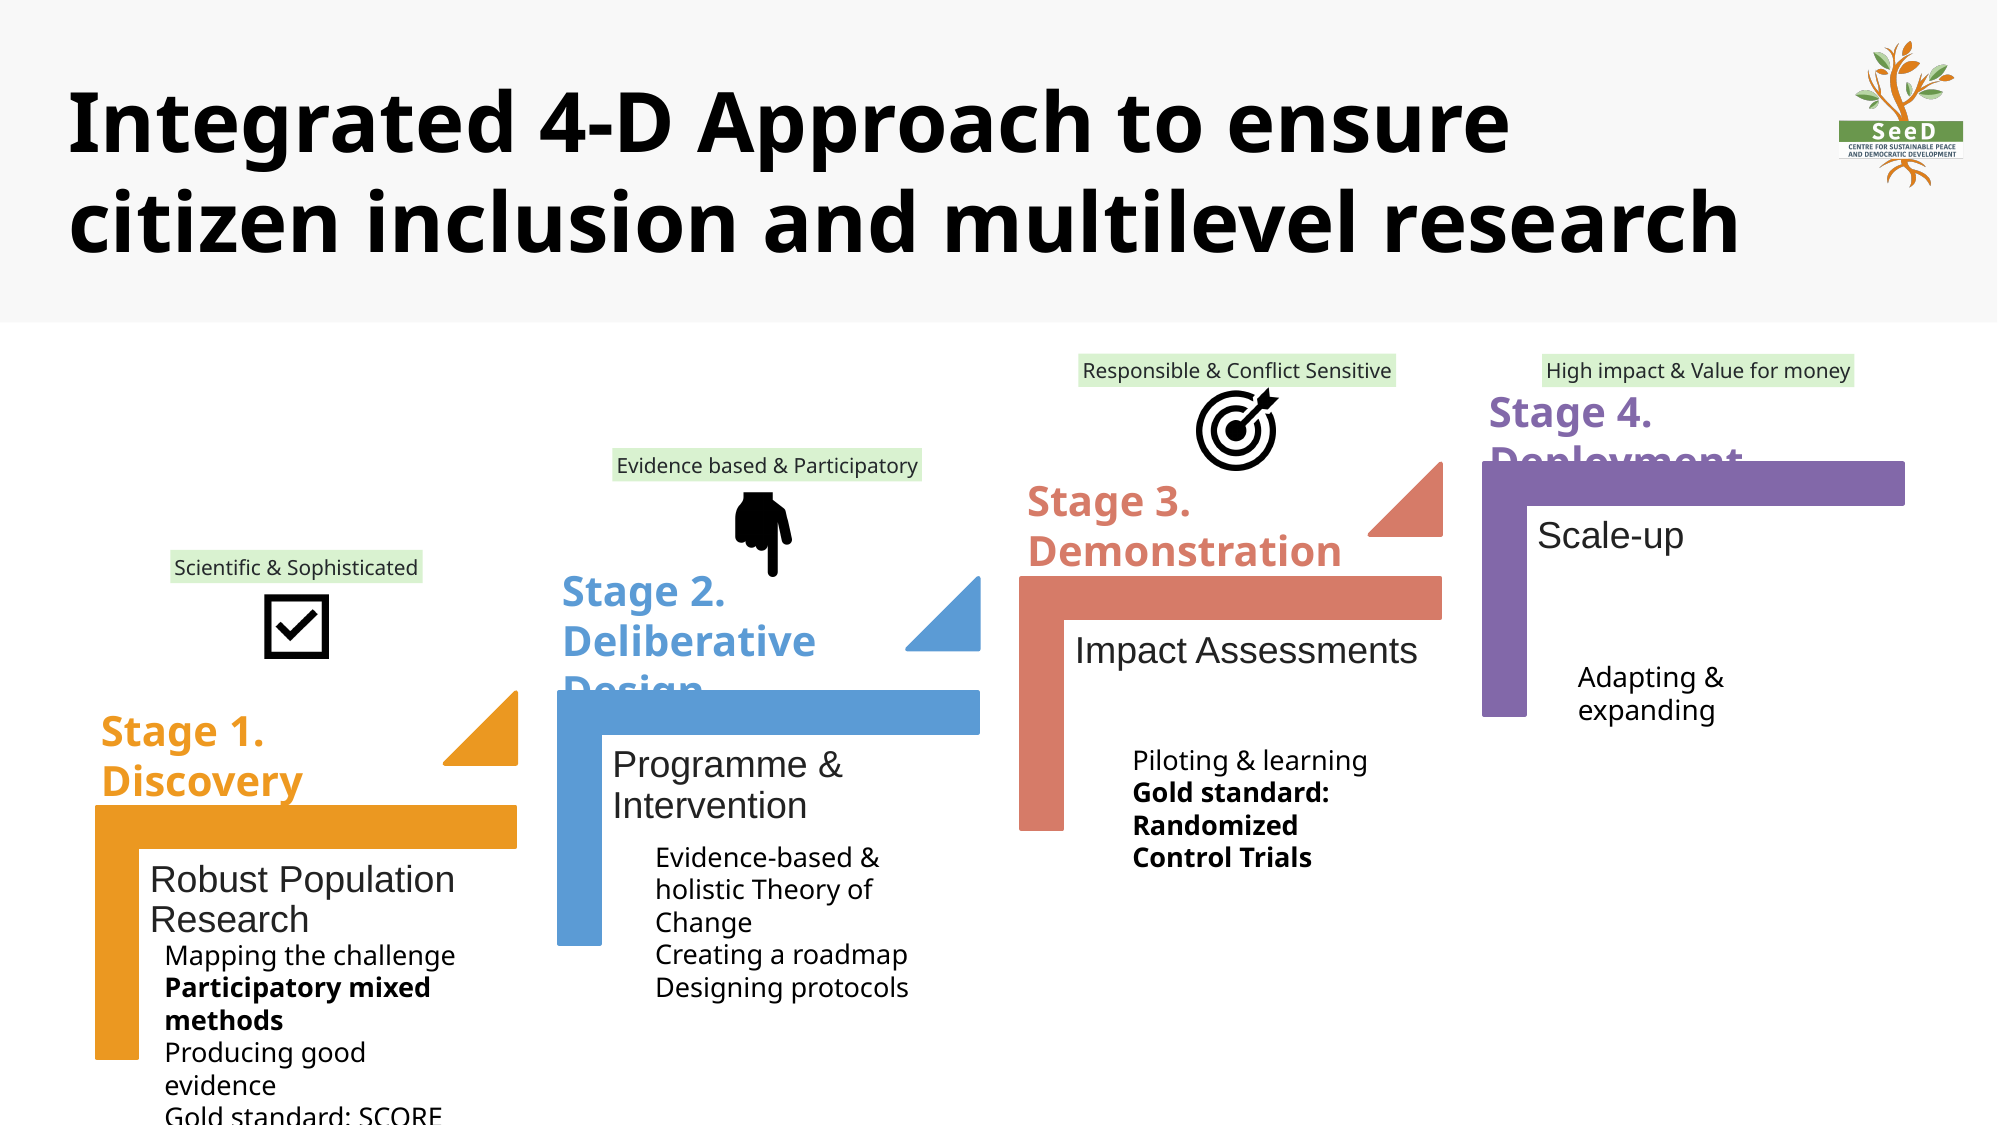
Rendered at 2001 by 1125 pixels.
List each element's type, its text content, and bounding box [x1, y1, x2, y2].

picture [715, 486, 812, 584]
picture [1186, 378, 1288, 480]
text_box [96, 462, 1904, 1125]
picture [238, 568, 354, 684]
text_box Evidence based & Participatory [612, 448, 922, 462]
text_box Responsible & Conflict Sensitive [1078, 353, 1397, 387]
text_box [0, 0, 1998, 323]
text_box High impact & Value for money [1542, 353, 1855, 388]
text_box Integrated 4-D Approach to ensure citizen inclusion and multilevel research [62, 127, 1774, 275]
picture [1838, 39, 1964, 189]
text_box Stage 4. Deployment [1483, 380, 1922, 492]
